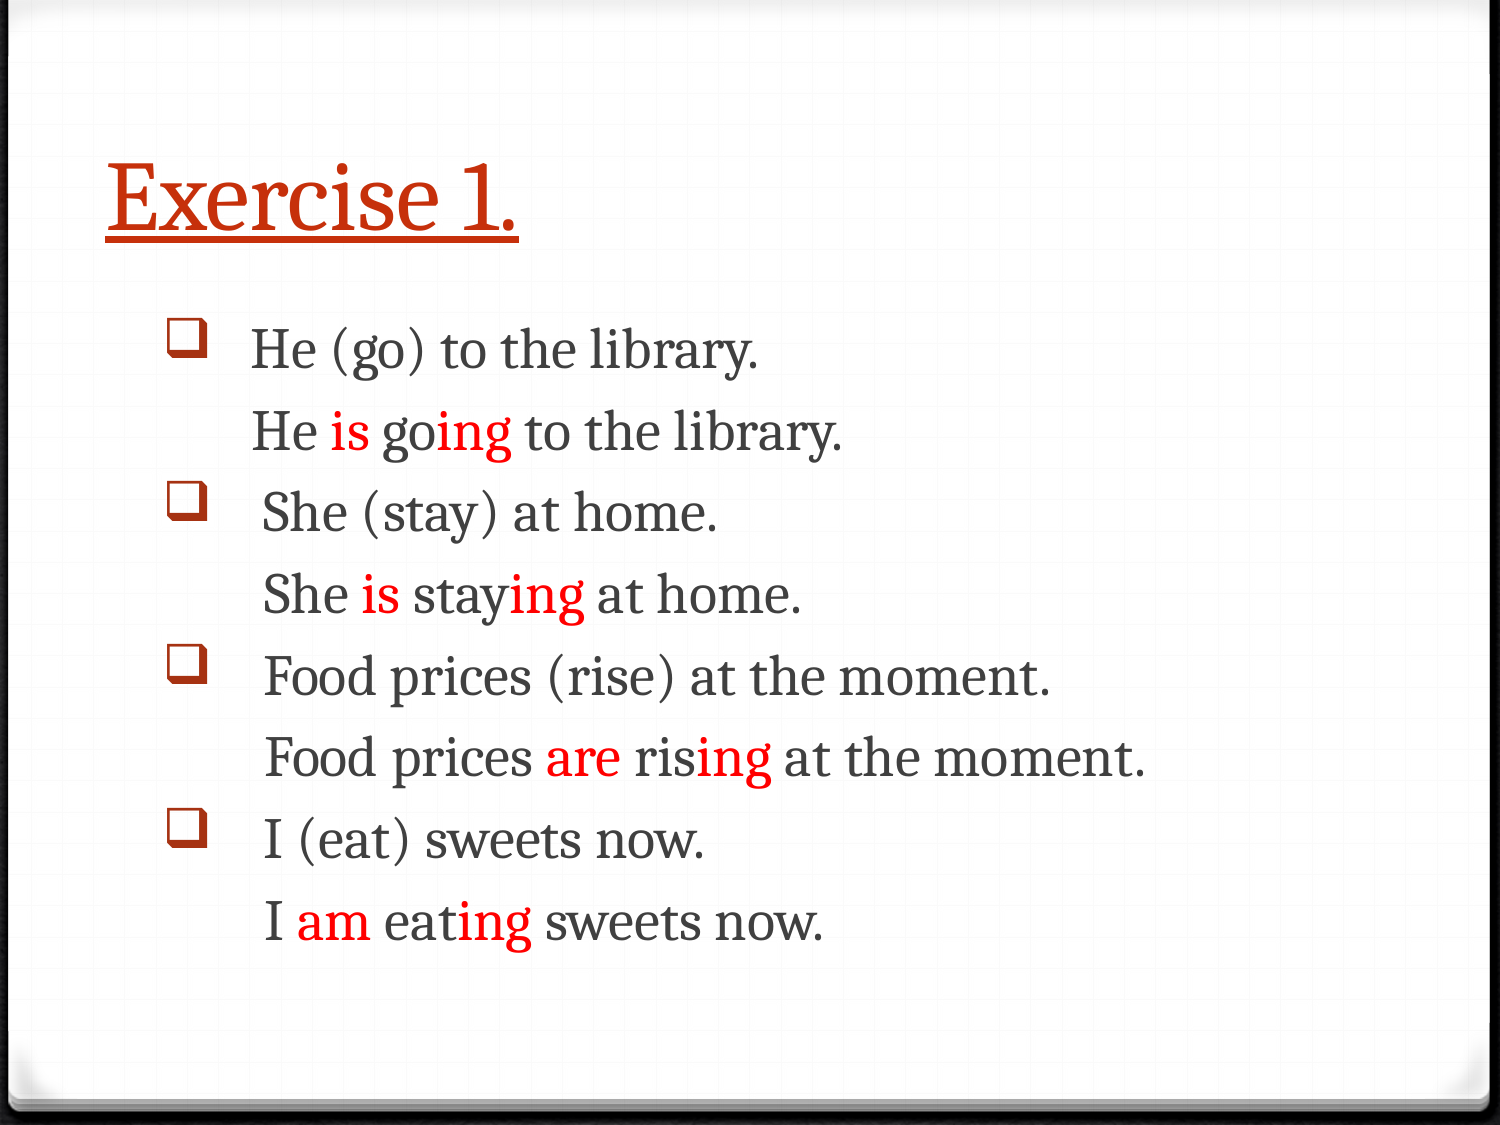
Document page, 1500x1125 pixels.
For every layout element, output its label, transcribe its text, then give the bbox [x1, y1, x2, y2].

picture [0, 0, 1500, 1125]
list He (go) to the library. He is going to the library. She (stay) at home. She is staying at home. Food prices (rise) at the moment. Food prices are rising at the moment. I (eat) sweets now. I am eating sweets now. [147, 302, 1387, 1054]
title Exercise 1. [90, 71, 1410, 309]
